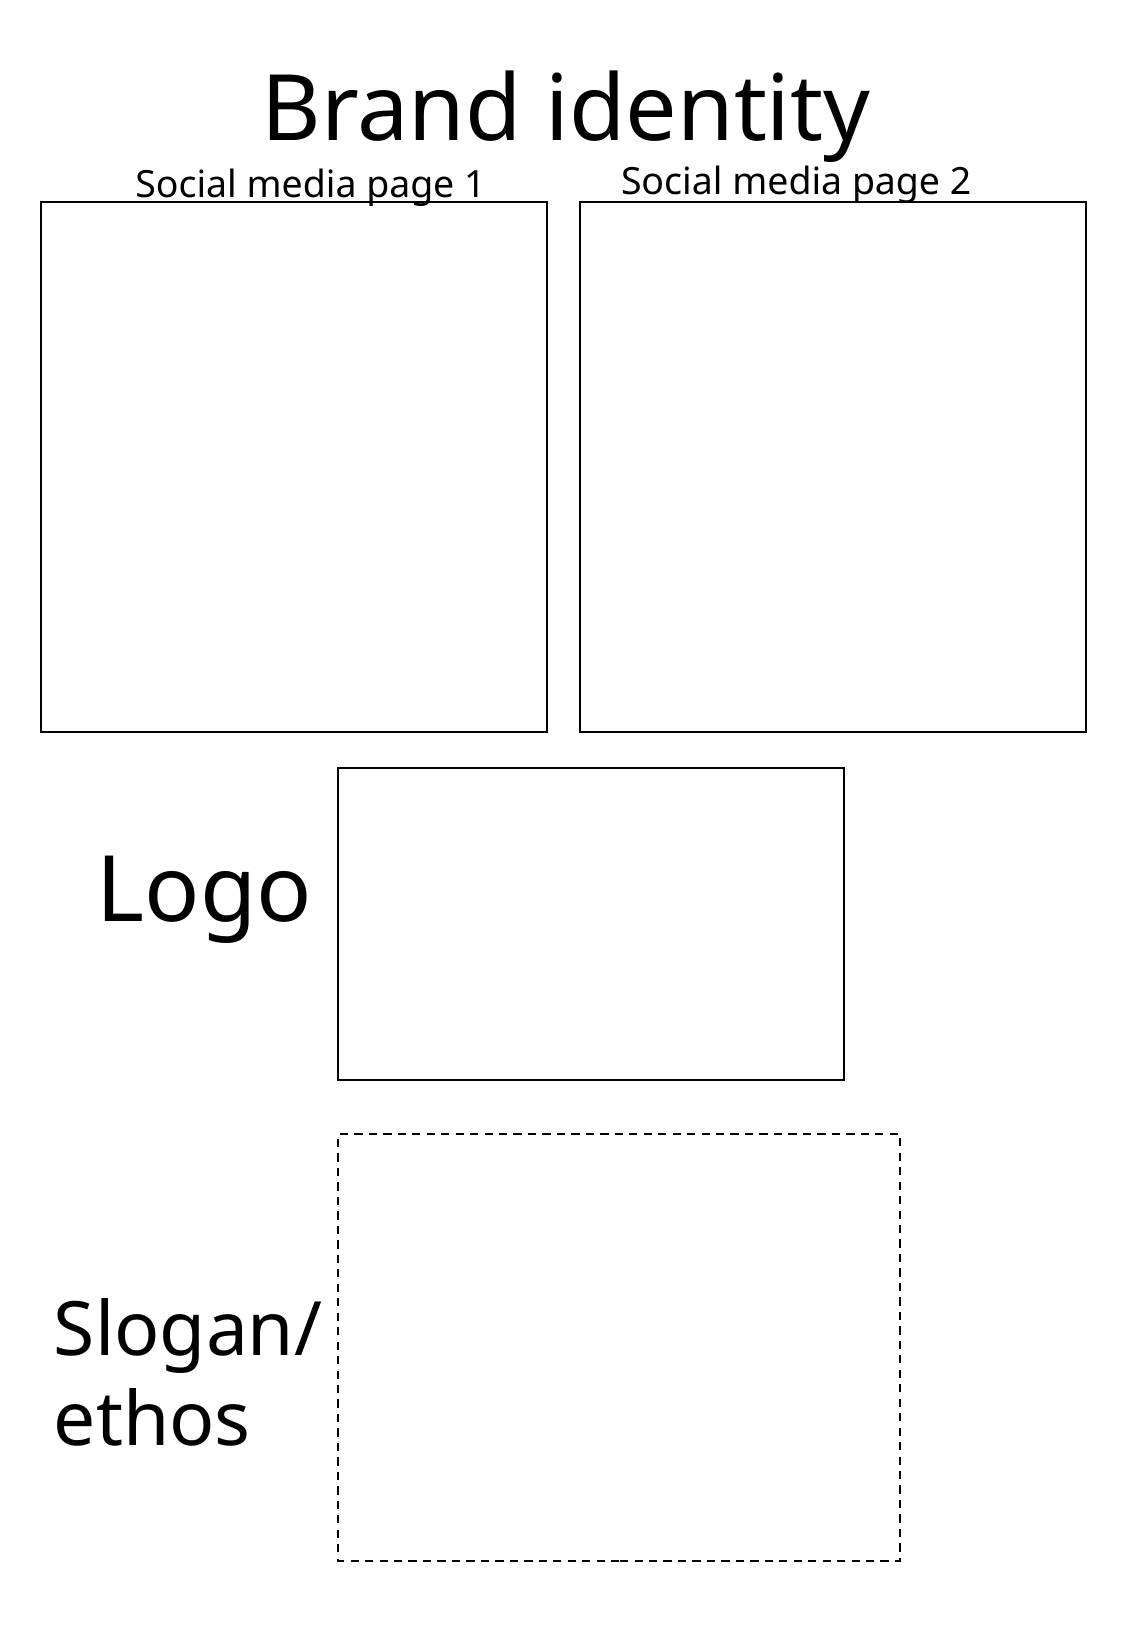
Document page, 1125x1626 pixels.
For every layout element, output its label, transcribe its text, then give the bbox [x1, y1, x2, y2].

text_box Brand identity [247, 41, 933, 167]
text_box Slogan/ ethos [39, 1273, 370, 1468]
text_box Social media page 2 [606, 149, 1007, 210]
text_box Logo [82, 822, 413, 948]
text_box [337, 1133, 901, 1562]
text_box Social media page 1 [120, 152, 522, 213]
text_box [579, 201, 1087, 733]
text_box [337, 767, 845, 1081]
text_box [40, 201, 548, 733]
